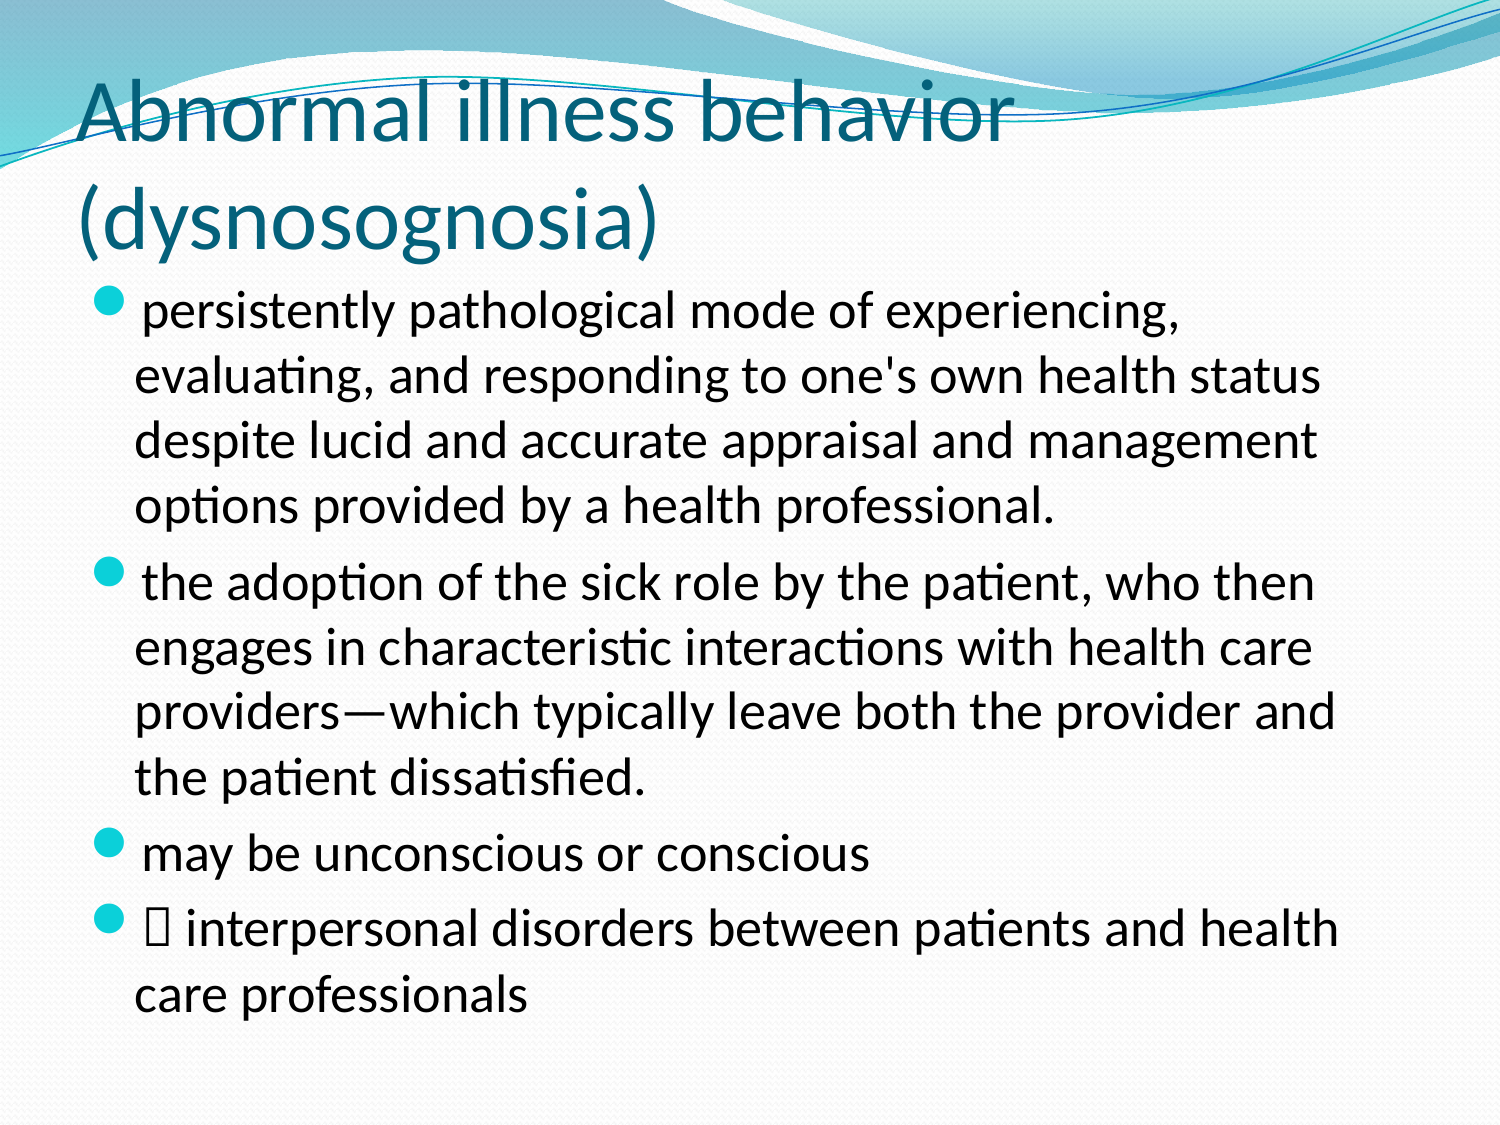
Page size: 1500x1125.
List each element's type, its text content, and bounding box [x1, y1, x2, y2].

title Abnormal illness behavior (dysnosognosia) [75, 42, 1425, 267]
list persistently pathological mode of experiencing, evaluating, and responding to one's own health status despite lucid and accurate appraisal and management options provided by a health professional. the adoption of the sick role by the patient, who then engages in characteristic interactions with health care providers—which typically leave both the provider and the patient dissatisfied. may be unconscious or conscious  interpersonal disorders between patients and health care professionals [75, 267, 1425, 1125]
